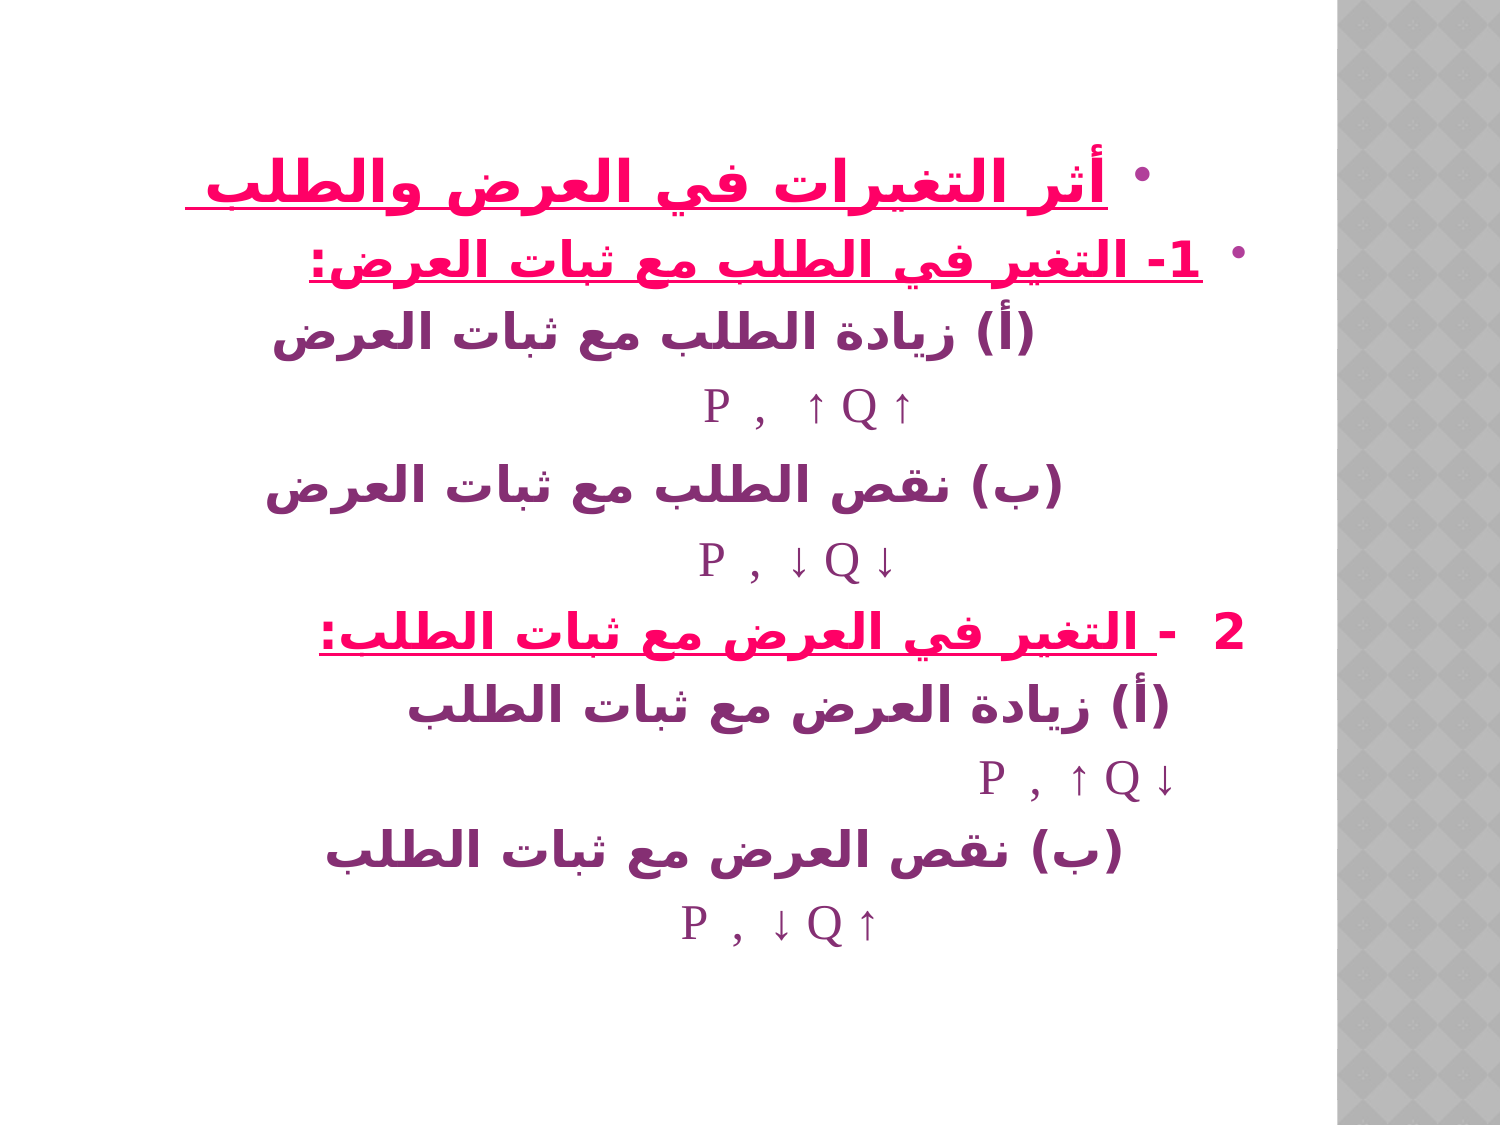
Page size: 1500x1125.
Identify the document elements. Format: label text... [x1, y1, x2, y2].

list أثر التغيرات في العرض والطلب 1- التغير في الطلب مع ثبات العرض: (أ) زيادة الطلب مع ثبات العرض ↑ P , ↑ Q (ب) نقص الطلب مع ثبات العرض ↓ P , ↓ Q 2 - التغير في العرض مع ثبات الطلب: (أ) زيادة العرض مع ثبات الطلب ↓ P , ↑ Q (ب) نقص العرض مع ثبات الطلب ↑ P , ↓ Q [75, 137, 1263, 1059]
